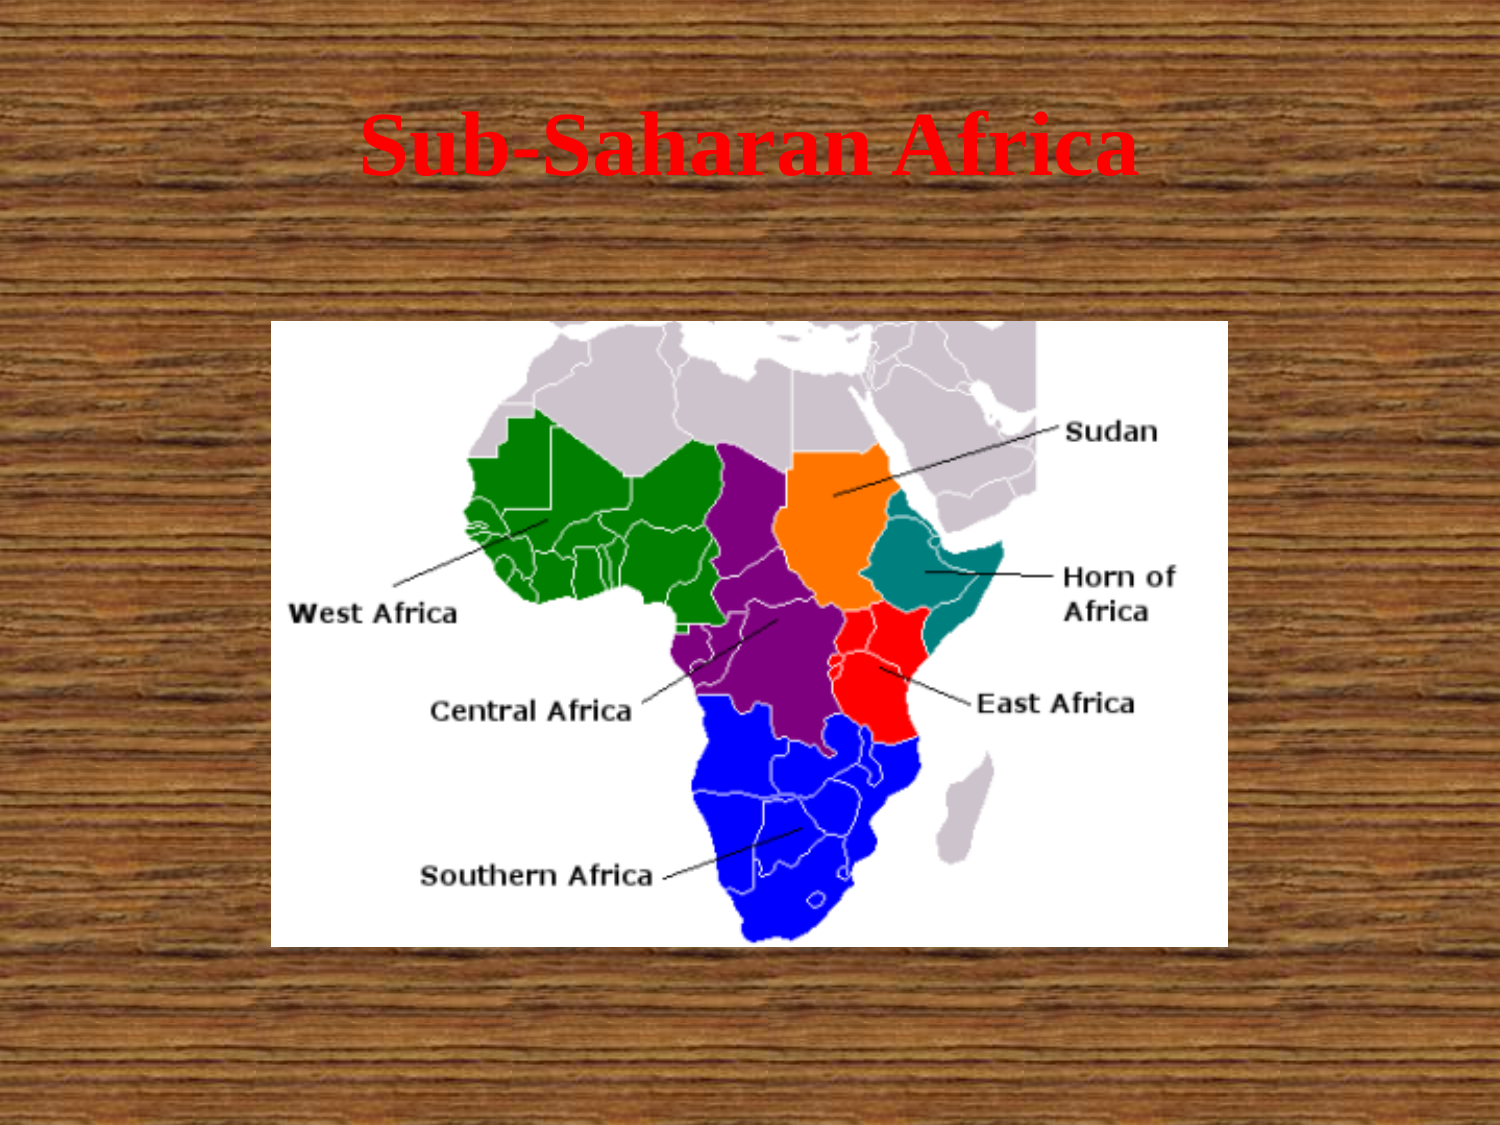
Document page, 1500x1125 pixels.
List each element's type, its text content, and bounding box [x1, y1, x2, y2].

title Sub-Saharan Africa [75, 45, 1425, 233]
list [271, 320, 1229, 947]
picture [0, 0, 1500, 1125]
